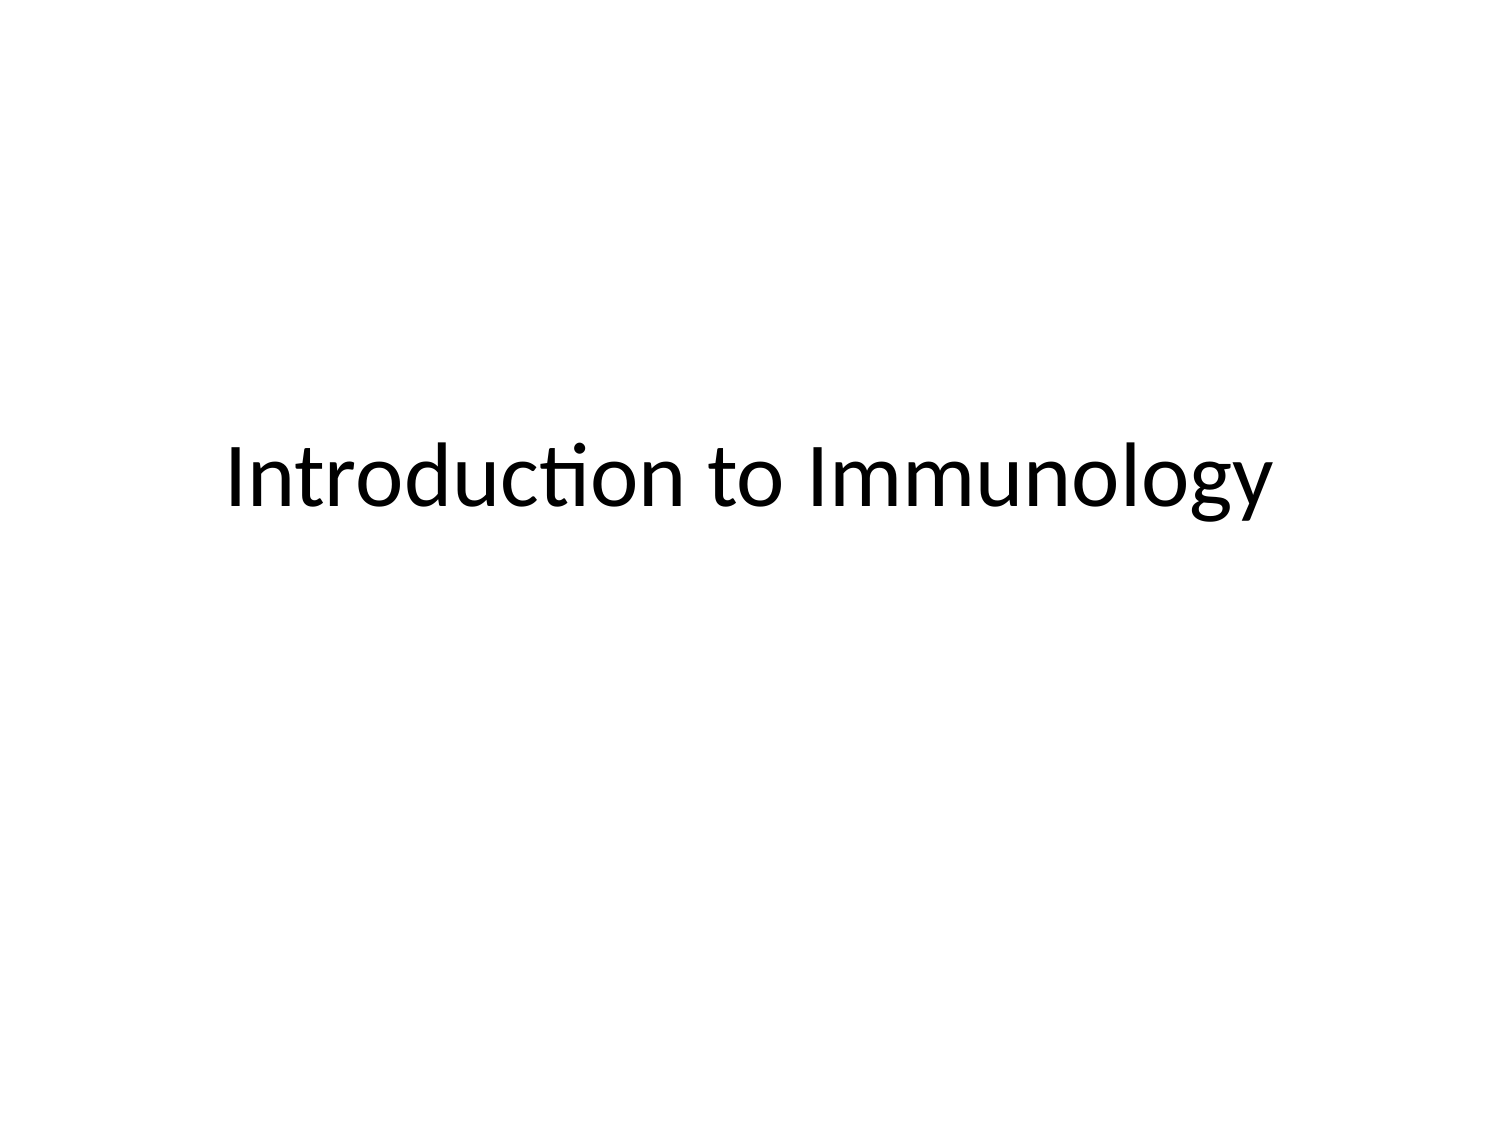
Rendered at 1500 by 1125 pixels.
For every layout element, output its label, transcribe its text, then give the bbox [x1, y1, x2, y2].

title Introduction to Immunology [112, 349, 1388, 591]
